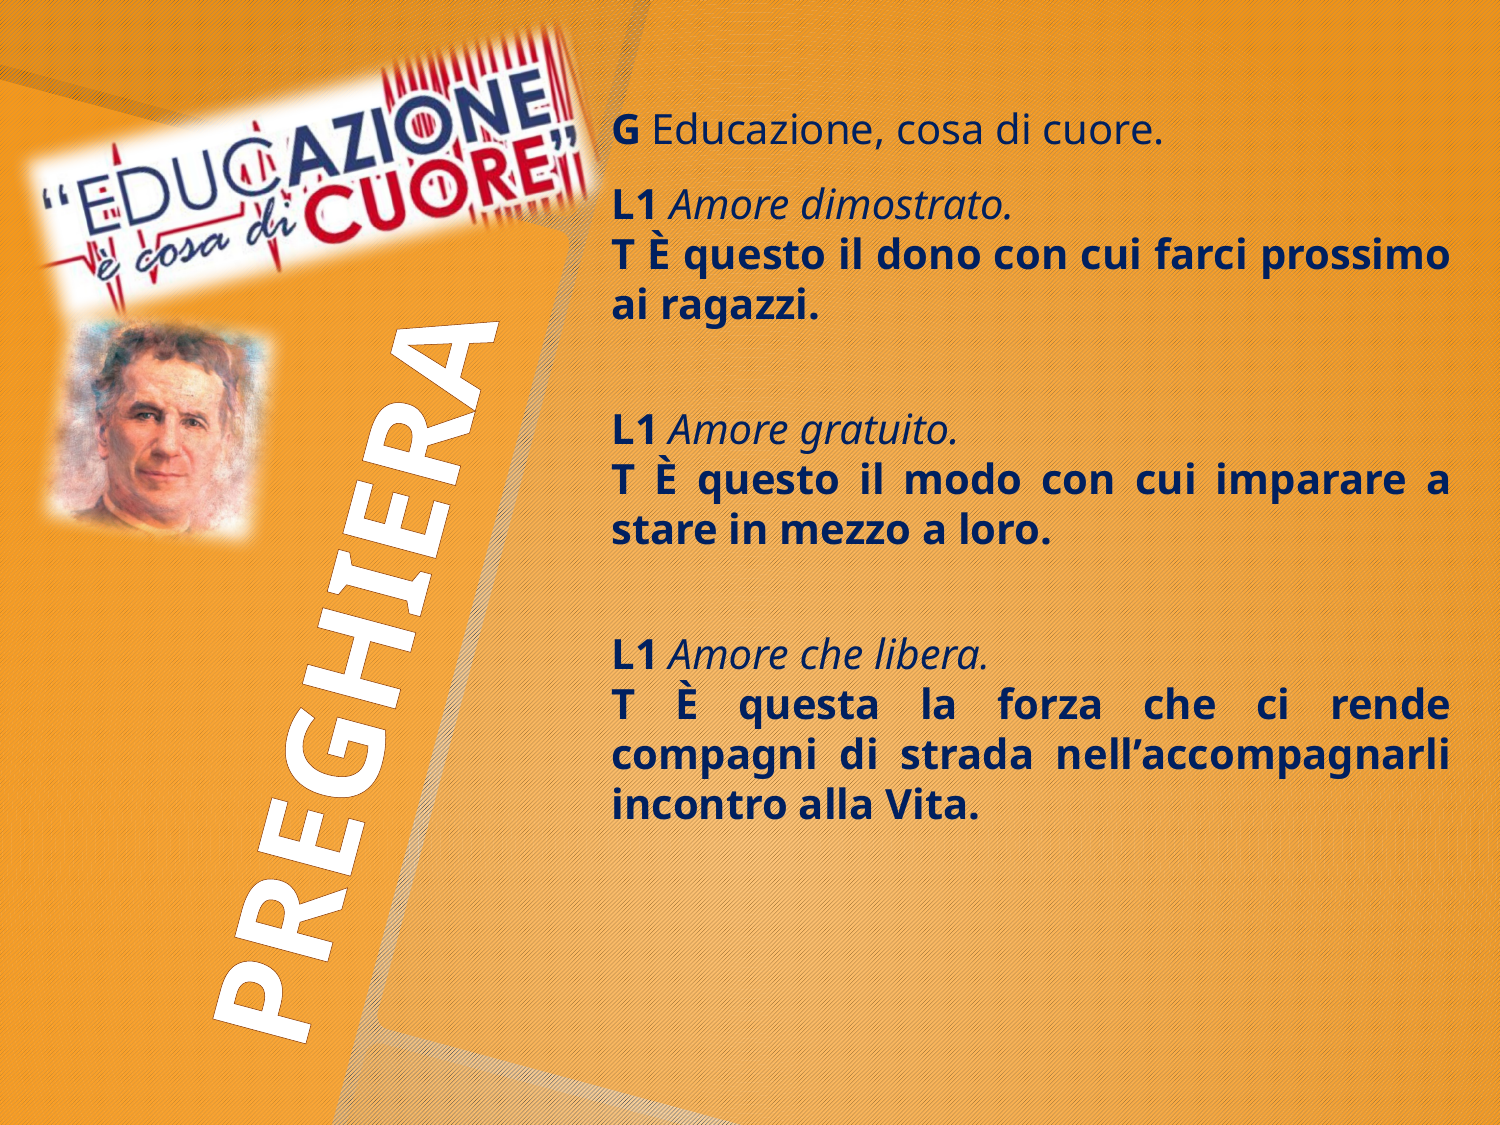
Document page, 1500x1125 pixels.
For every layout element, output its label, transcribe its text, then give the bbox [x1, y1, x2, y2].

title PREGHIERA [53, 295, 537, 1119]
list G Educazione, cosa di cuore. L1 Amore dimostrato. T È questo il dono con cui farci prossimo ai ragazzi. L1 Amore gratuito. T È questo il modo con cui imparare a stare in mezzo a loro. L1 Amore che libera. T È questa la forza che ci rende compagni di strada nell’accompagnarli incontro alla Vita. [596, 50, 1468, 953]
picture [15, 42, 607, 549]
